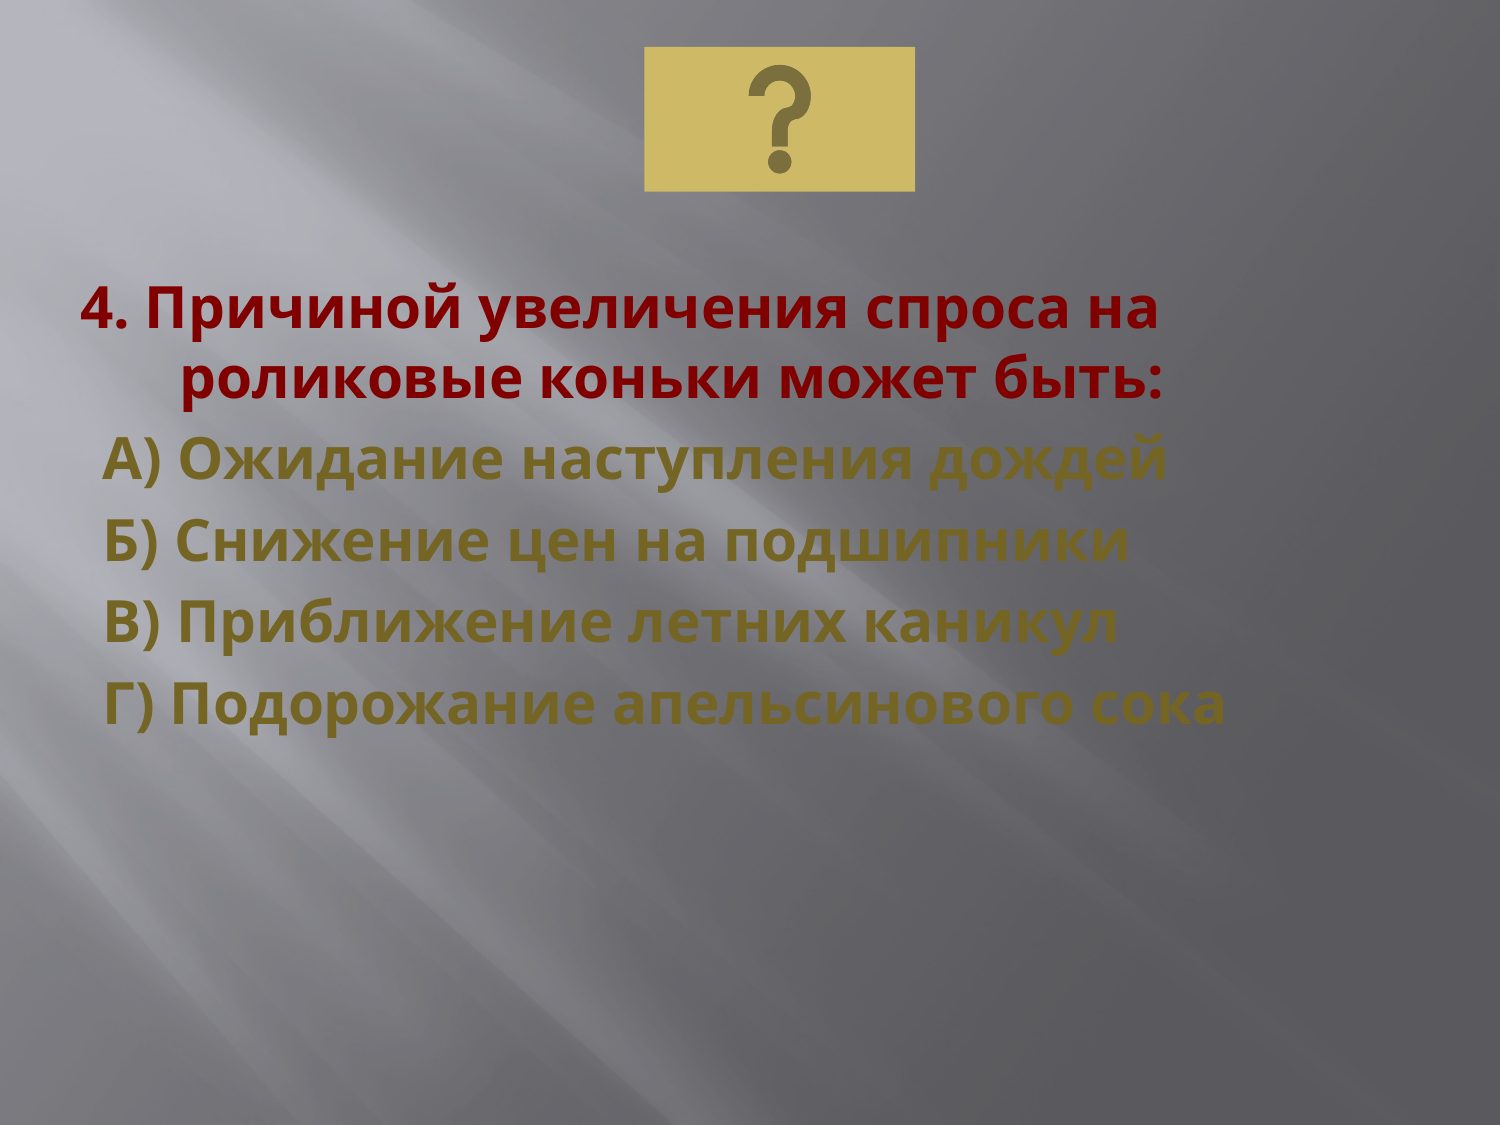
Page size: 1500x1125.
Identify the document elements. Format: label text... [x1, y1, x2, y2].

list 4. Причиной увеличения спроса на роликовые коньки может быть: А) Ожидание наступления дождей Б) Снижение цен на подшипники В) Приближение летних каникул Г) Подорожание апельсинового сока [64, 262, 1426, 1036]
text_box [644, 46, 916, 192]
